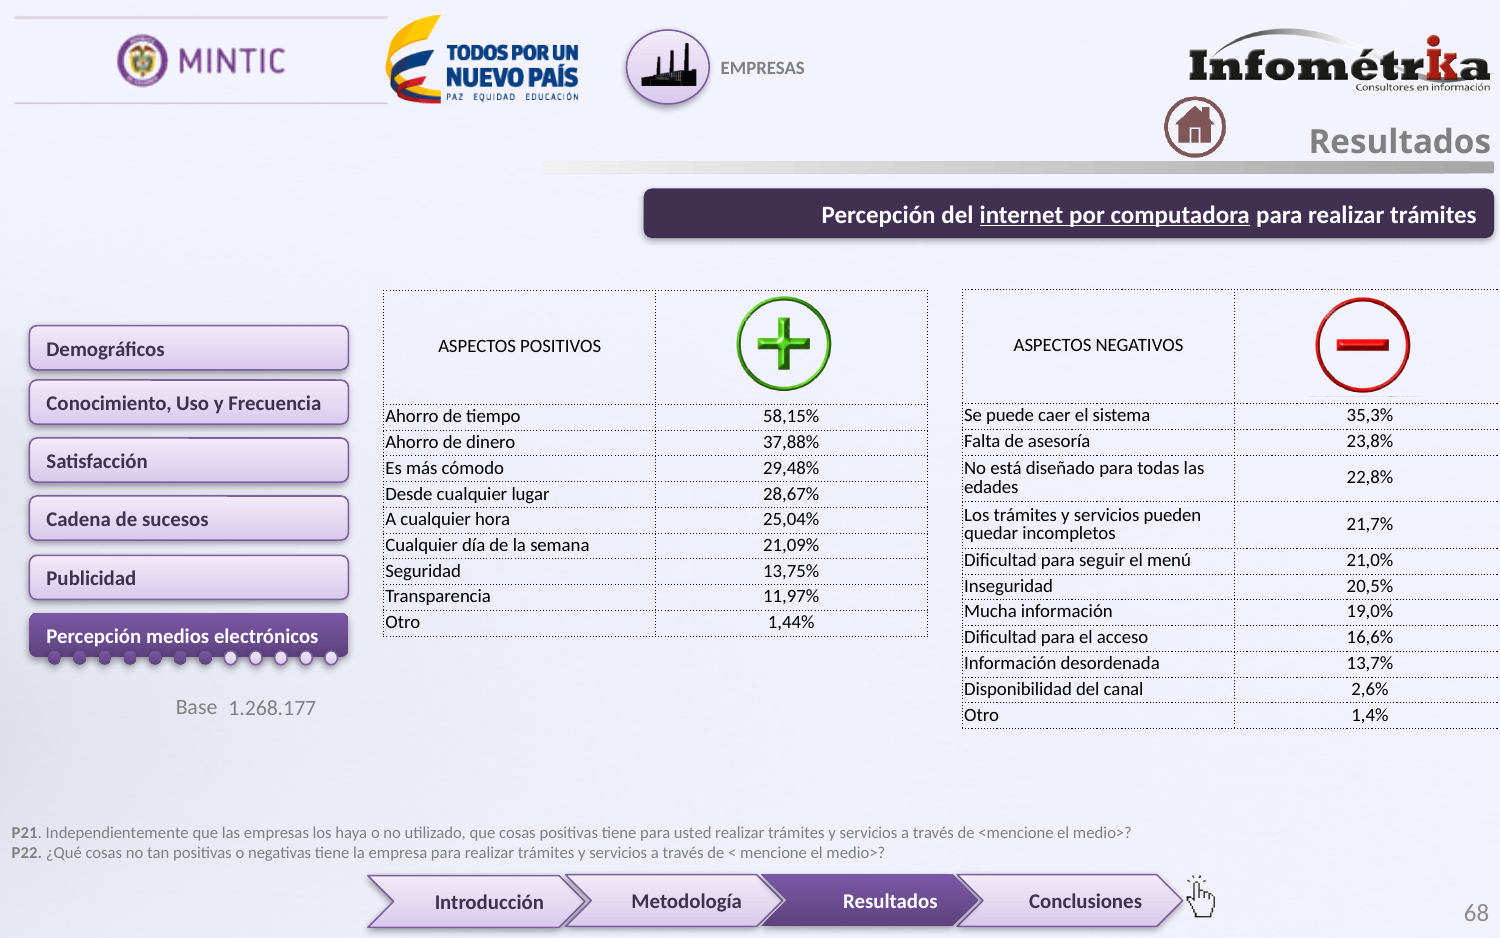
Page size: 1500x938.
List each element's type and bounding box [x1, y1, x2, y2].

text_box [1128, 113, 1500, 168]
text_box [28, 379, 350, 425]
picture [0, 0, 1500, 938]
text_box [160, 685, 332, 727]
text_box [367, 873, 1218, 928]
picture [1306, 295, 1420, 397]
text_box [28, 554, 350, 601]
text_box [626, 29, 821, 105]
table_header [384, 290, 927, 404]
text_box [643, 188, 1495, 239]
slide_number [1154, 886, 1500, 936]
text_box [0, 814, 1329, 870]
text_box [28, 495, 350, 541]
table_cell [384, 404, 927, 636]
text_box [29, 612, 349, 666]
table_cell [963, 404, 1500, 729]
table_header [963, 289, 1500, 404]
text_box [28, 324, 350, 371]
text_box [28, 437, 350, 483]
